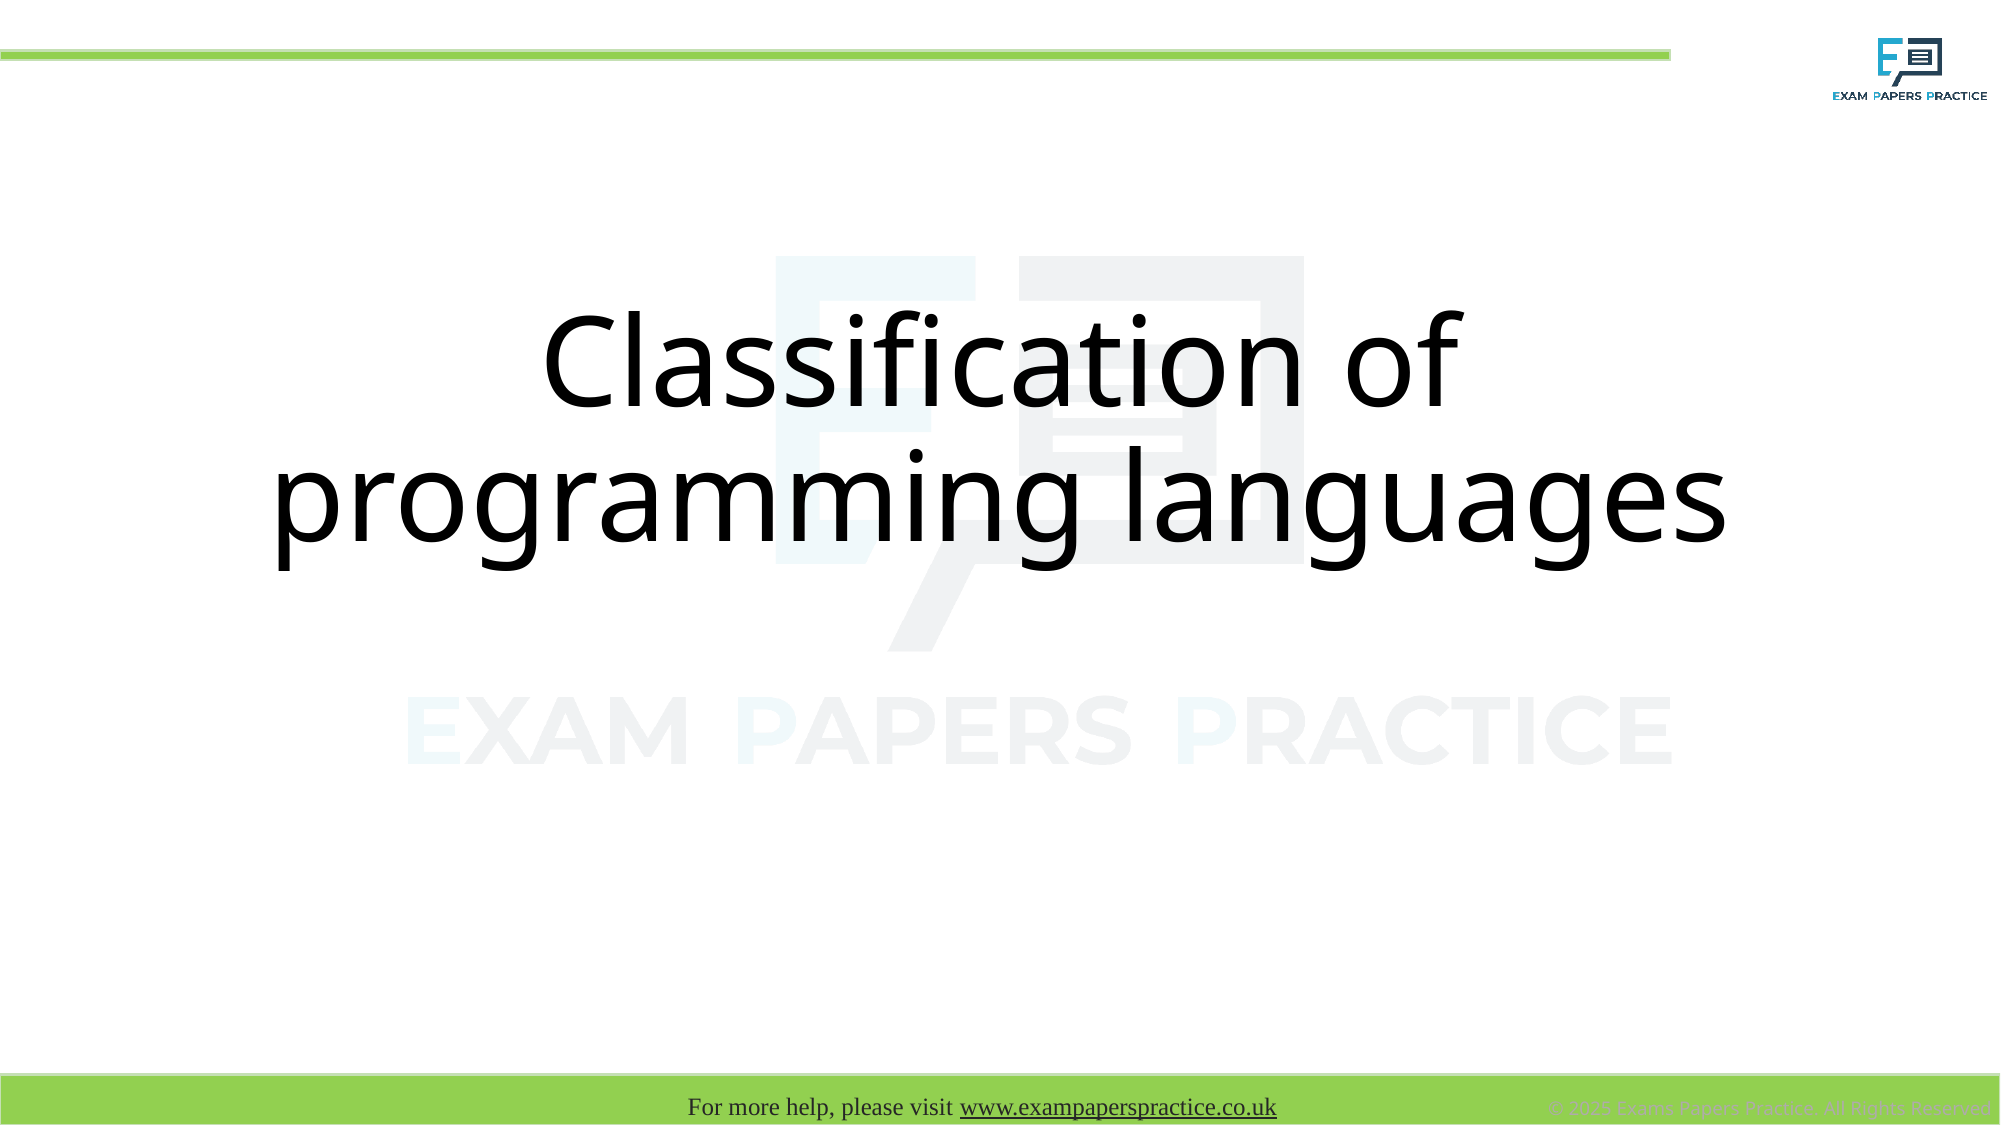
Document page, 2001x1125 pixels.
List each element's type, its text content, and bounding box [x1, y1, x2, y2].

title Classification of programming languages [249, 184, 1750, 576]
